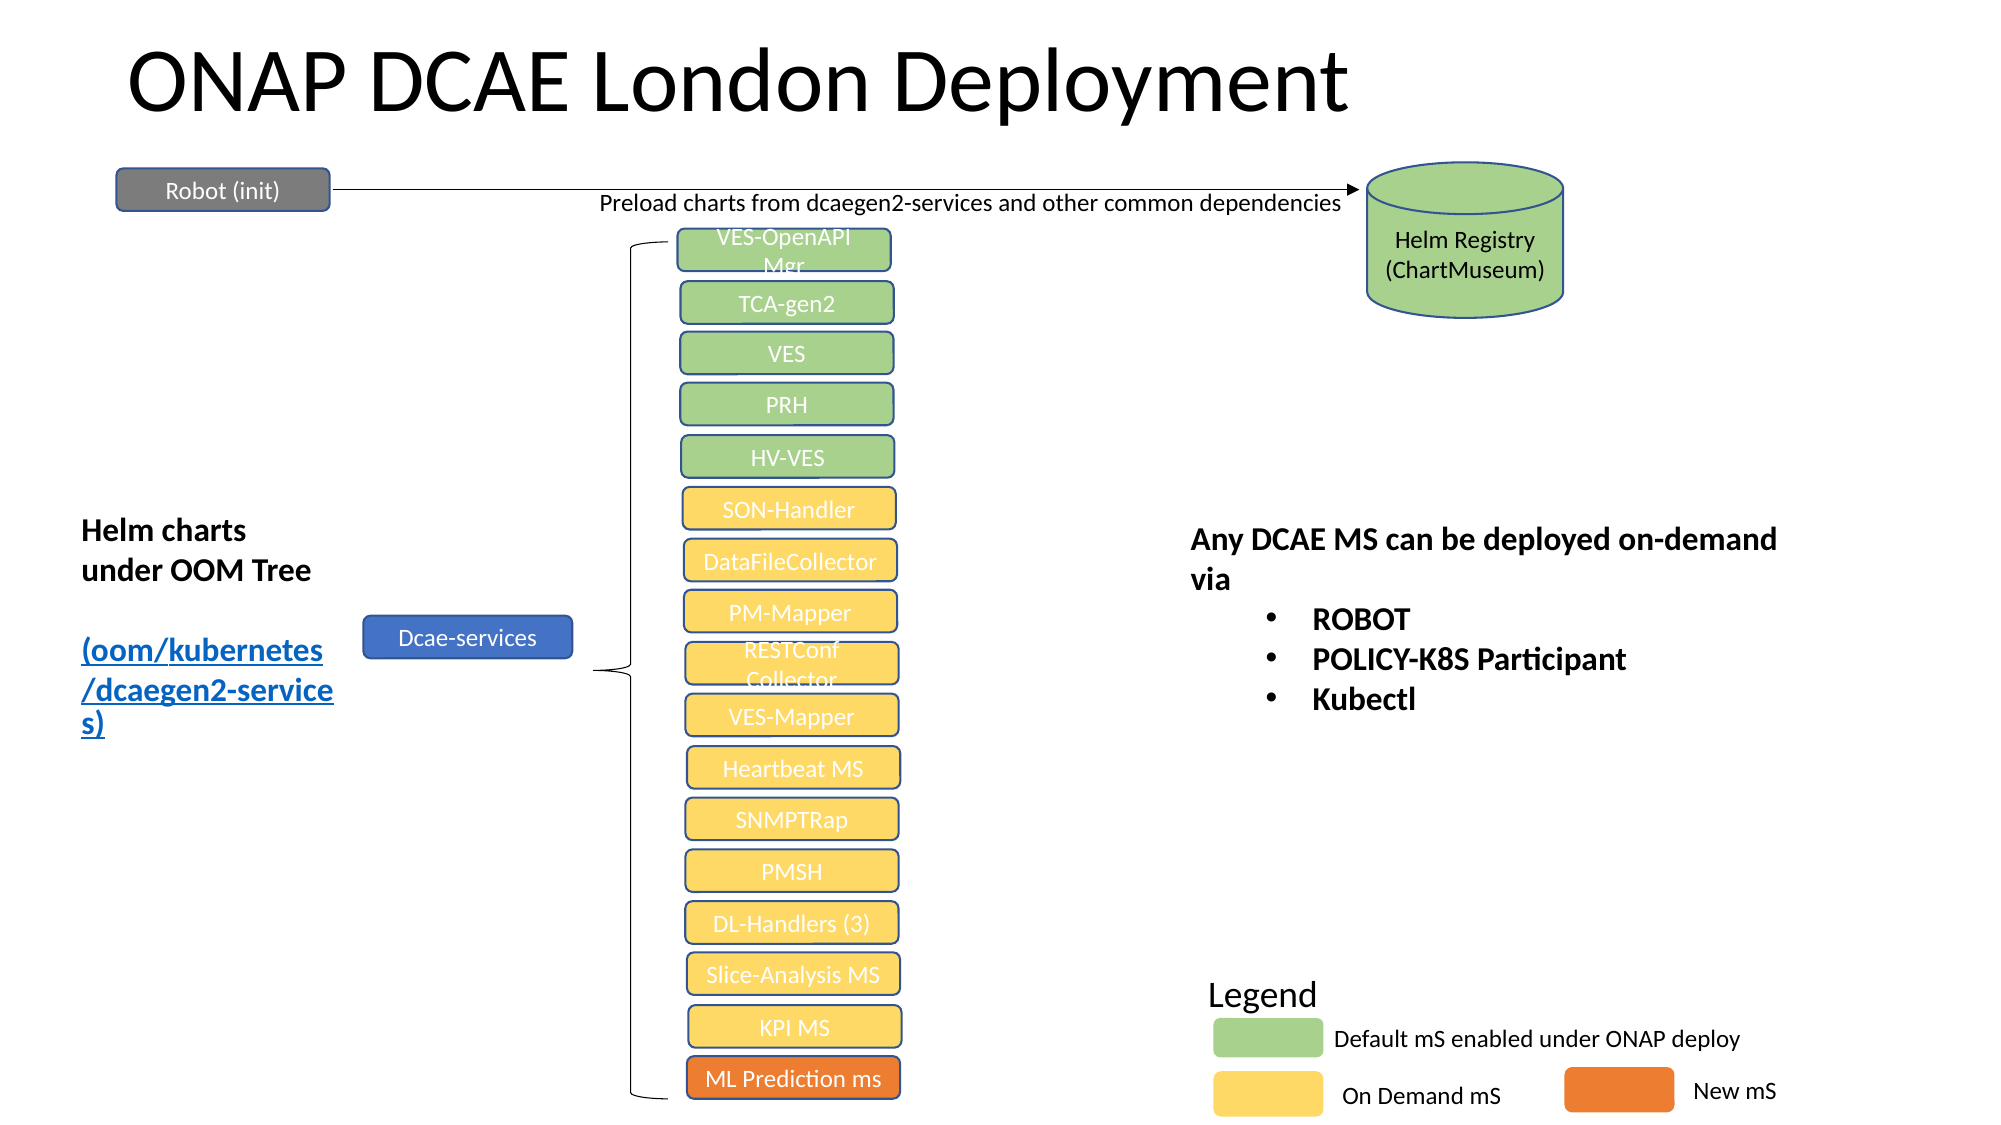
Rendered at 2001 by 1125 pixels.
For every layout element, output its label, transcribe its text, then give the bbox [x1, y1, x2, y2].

title ONAP DCAE London Deployment [112, 38, 2000, 127]
text_box SON-Handler [681, 485, 897, 531]
text_box [593, 241, 669, 1100]
text_box [1563, 1065, 1676, 1114]
text_box VES-Mapper [684, 692, 900, 738]
text_box SNMPTRap [684, 796, 900, 842]
text_box Helm Registry (ChartMuseum) [1371, 161, 1559, 179]
text_box Helm charts under OOM Tree (oom/kubernetes/dcaegen2-services) [66, 500, 351, 716]
text_box [1212, 1023, 1319, 1059]
text_box RESTConf Collector [684, 640, 900, 686]
text_box VES-OpenAPI Mgr [676, 227, 892, 273]
text_box Default mS enabled under ONAP deploy [1319, 1014, 1777, 1060]
text_box Preload charts from dcaegen2-services and other common dependencies [584, 179, 1695, 224]
text_box TCA-gen2 [679, 280, 895, 325]
text_box Any DCAE MS can be deployed on-demand via ROBOT POLICY-K8S Participant Kubectl [1175, 510, 1821, 725]
text_box Helm Registry (ChartMuseum) [1366, 224, 1565, 319]
text_box DataFileCollector [682, 537, 899, 583]
text_box Slice-Analysis MS [685, 951, 902, 996]
text_box Dcae-services [362, 614, 574, 660]
text_box KPI MS [687, 1004, 903, 1049]
text_box [1212, 1070, 1325, 1118]
text_box PM-Mapper [682, 588, 899, 634]
text_box On Demand mS [1327, 1072, 1561, 1118]
text_box PRH [679, 381, 895, 427]
text_box Robot (init) [115, 167, 331, 212]
text_box New mS [1678, 1067, 1912, 1112]
text_box PMSH [684, 848, 900, 894]
text_box ML Prediction ms [685, 1055, 902, 1100]
text_box Heartbeat MS [685, 745, 902, 790]
text_box VES [679, 330, 895, 376]
text_box DL-Handlers (3) [684, 900, 900, 945]
text_box Legend [1193, 962, 1344, 1023]
text_box HV-VES [680, 434, 896, 479]
